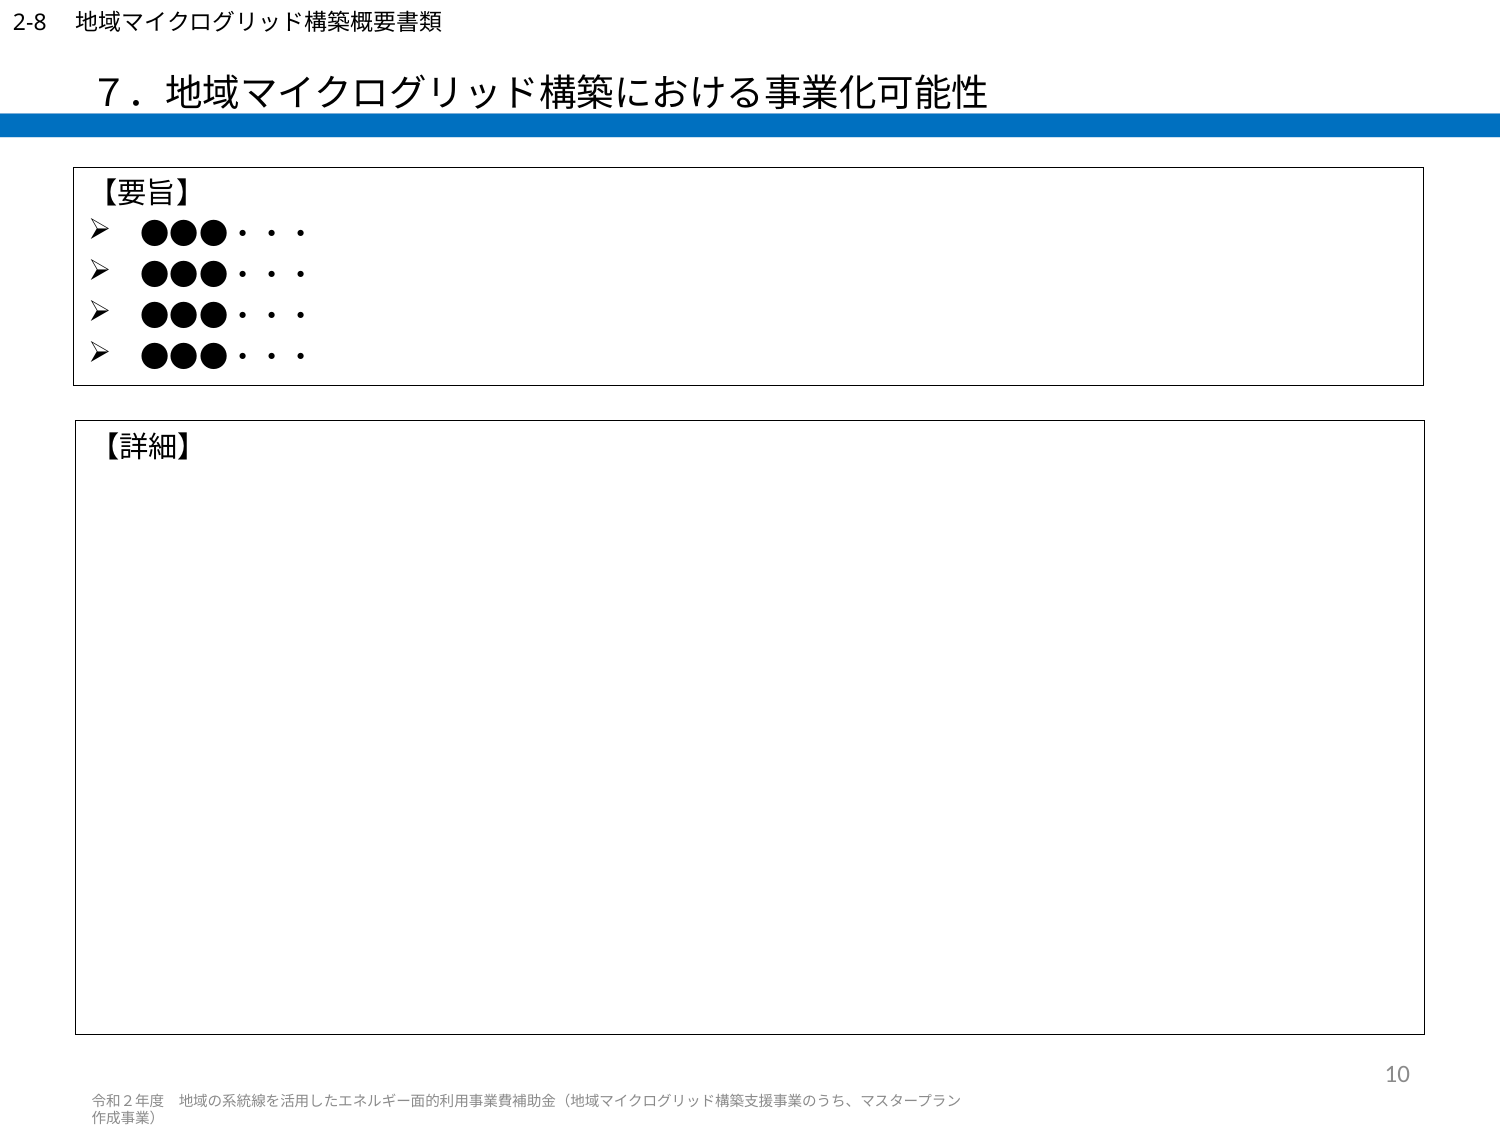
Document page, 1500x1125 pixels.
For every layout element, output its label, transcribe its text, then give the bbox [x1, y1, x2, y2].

slide_number 10 [1074, 1042, 1425, 1103]
text_box 2-8 地域マイクログリッド構築概要書類 [0, 0, 467, 61]
list 【詳細】 [75, 420, 1425, 1035]
text_box 令和２年度 地域の系統線を活用したエネルギー面的利用事業費補助金（地域マイクログリッド構築支援事業のうち、マスタープラン作成事業） [76, 1093, 988, 1125]
title ７．地域マイクログリッド構築における事業化可能性 [75, 45, 1425, 113]
list 【要旨】 ●●●・・・ ●●●・・・ ●●●・・・ ●●●・・・ [73, 167, 1424, 386]
text_box [0, 113, 1500, 138]
